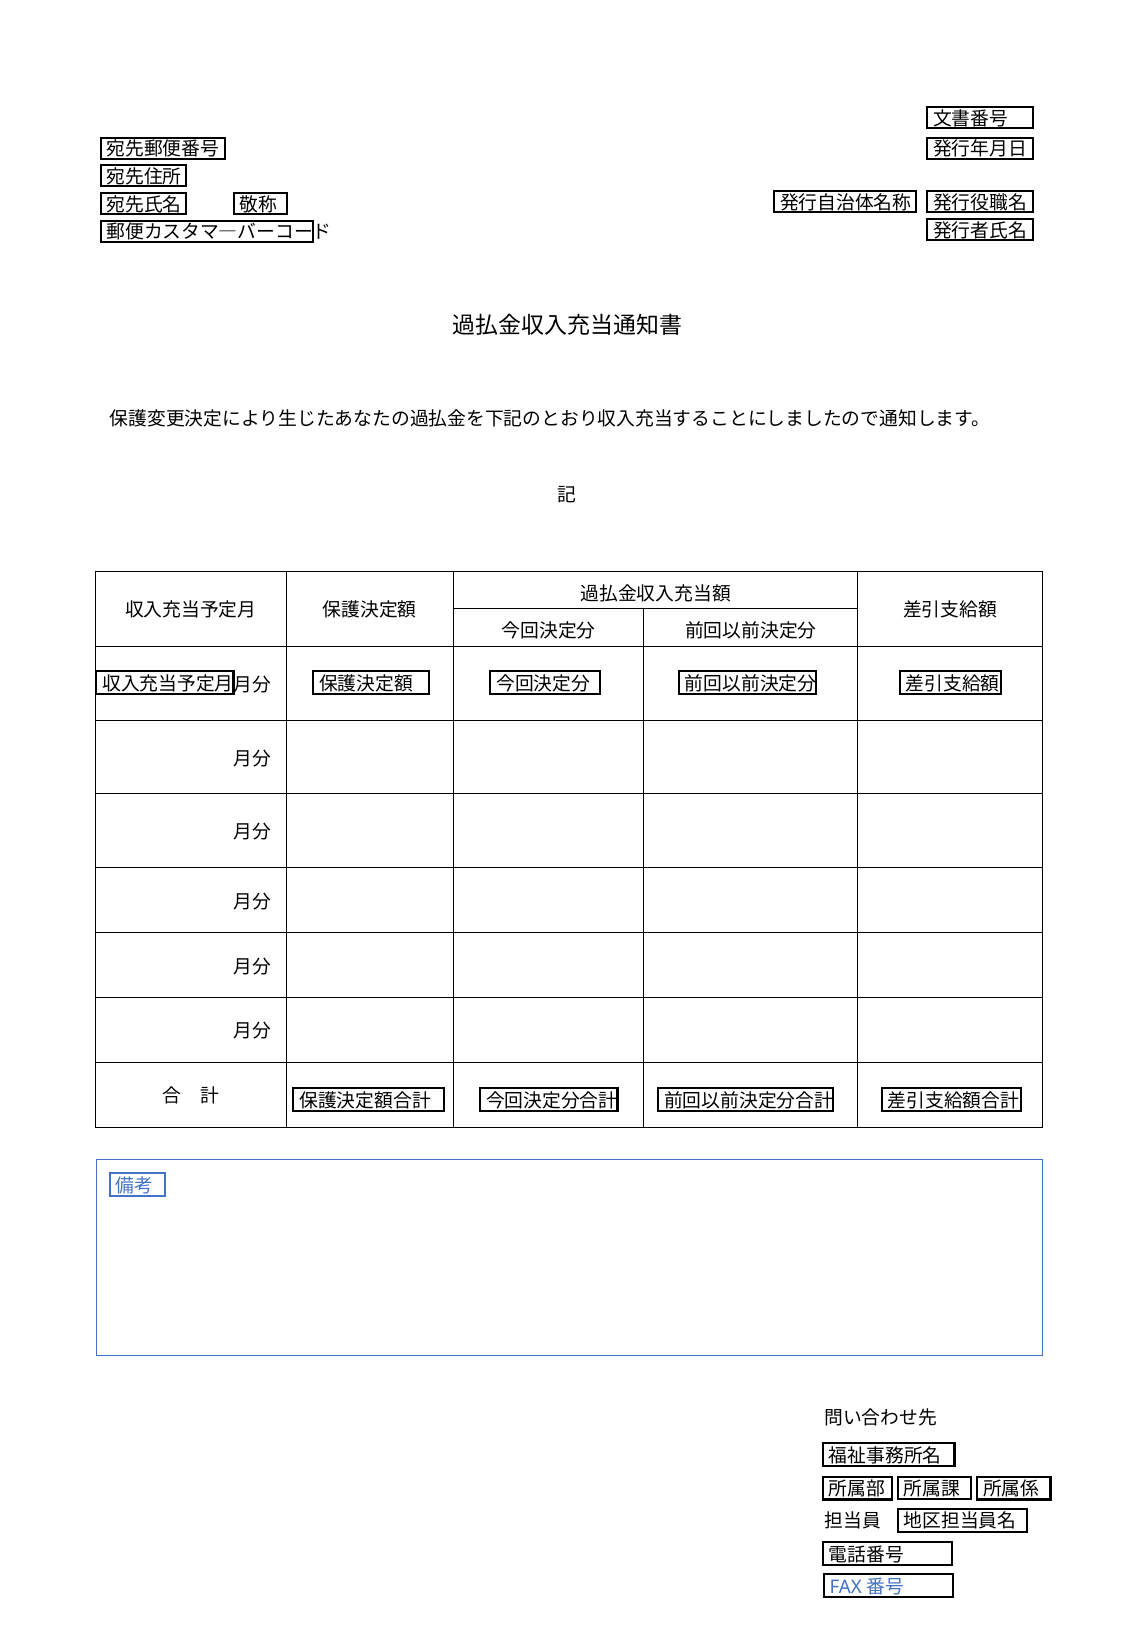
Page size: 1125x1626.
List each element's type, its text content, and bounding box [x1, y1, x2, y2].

table_cell [858, 998, 1042, 1062]
table_cell [858, 933, 1042, 997]
table_cell 月分 [96, 721, 286, 793]
table_cell 今回決定分 [454, 609, 643, 646]
text_box 備考 [109, 1172, 166, 1197]
table_cell [644, 794, 857, 867]
text_box 保護決定額合計 [292, 1087, 445, 1112]
table_cell [858, 721, 1042, 793]
text_box 今回決定分合計 [479, 1087, 619, 1112]
text_box 発行者氏名 [926, 218, 1034, 241]
table_header 保護決定額 [287, 572, 453, 646]
table_cell [454, 794, 643, 867]
table_cell [454, 933, 643, 997]
table_cell 合 計 [96, 1063, 286, 1127]
table_cell [454, 868, 643, 932]
table_cell [454, 647, 643, 720]
table_cell [644, 998, 857, 1062]
text_box 発行年月日 [926, 137, 1034, 160]
text_box [95, 1159, 1043, 1357]
table_cell [858, 794, 1042, 867]
text_box 保護変更決定により生じたあなたの過払金を下記のとおり収入充当することにしましたので通知します。 [94, 399, 1040, 437]
text_box 発行自治体名称 [773, 190, 917, 213]
table_cell [287, 1063, 453, 1127]
table_cell [287, 721, 453, 793]
table_cell [454, 721, 643, 793]
text_box 差引支給額 [899, 670, 1002, 695]
text_box 宛先住所 [100, 164, 187, 187]
text_box 郵便カスタマ―バーコード [100, 220, 314, 243]
table_cell 月分 [96, 933, 286, 997]
table_cell [287, 647, 453, 720]
table_cell [858, 868, 1042, 932]
table_cell 月分 [96, 794, 286, 867]
table_cell [858, 647, 1042, 720]
table_cell 月分 [96, 868, 286, 932]
table_cell 月分 [96, 647, 286, 720]
text_box 今回決定分 [489, 670, 601, 695]
table_cell [858, 1063, 1042, 1127]
table_cell [287, 794, 453, 867]
text_box 宛先氏名 [100, 192, 187, 215]
text_box 過払金収入充当通知書 [95, 302, 1041, 346]
table_cell [454, 998, 643, 1062]
table_cell [454, 1063, 643, 1127]
table_header 収入充当予定月 [96, 572, 286, 646]
table_cell [644, 868, 857, 932]
text_box 前回以前決定分合計 [657, 1087, 834, 1112]
text_box 文書番号 [926, 106, 1034, 129]
table_header 過払金収入充当額 [454, 572, 857, 608]
text_box 敬称 [233, 192, 288, 215]
table_cell [287, 868, 453, 932]
table_cell [644, 647, 857, 720]
table_cell 前回以前決定分 [644, 609, 857, 646]
text_box 記 [94, 475, 1040, 513]
table_cell [287, 998, 453, 1062]
table_cell [644, 1063, 857, 1127]
table_header 差引支給額 [858, 572, 1042, 646]
text_box 収入充当予定月 [95, 670, 235, 695]
table_cell [644, 933, 857, 997]
text_box 宛先郵便番号 [100, 137, 226, 160]
text_box 保護決定額 [312, 670, 430, 695]
table_cell [644, 721, 857, 793]
text_box 前回以前決定分 [678, 670, 817, 695]
text_box 差引支給額合計 [881, 1087, 1022, 1112]
table_cell [287, 933, 453, 997]
text_box 発行役職名 [926, 190, 1034, 213]
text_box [809, 1398, 1051, 1597]
table_cell 月分 [96, 998, 286, 1062]
